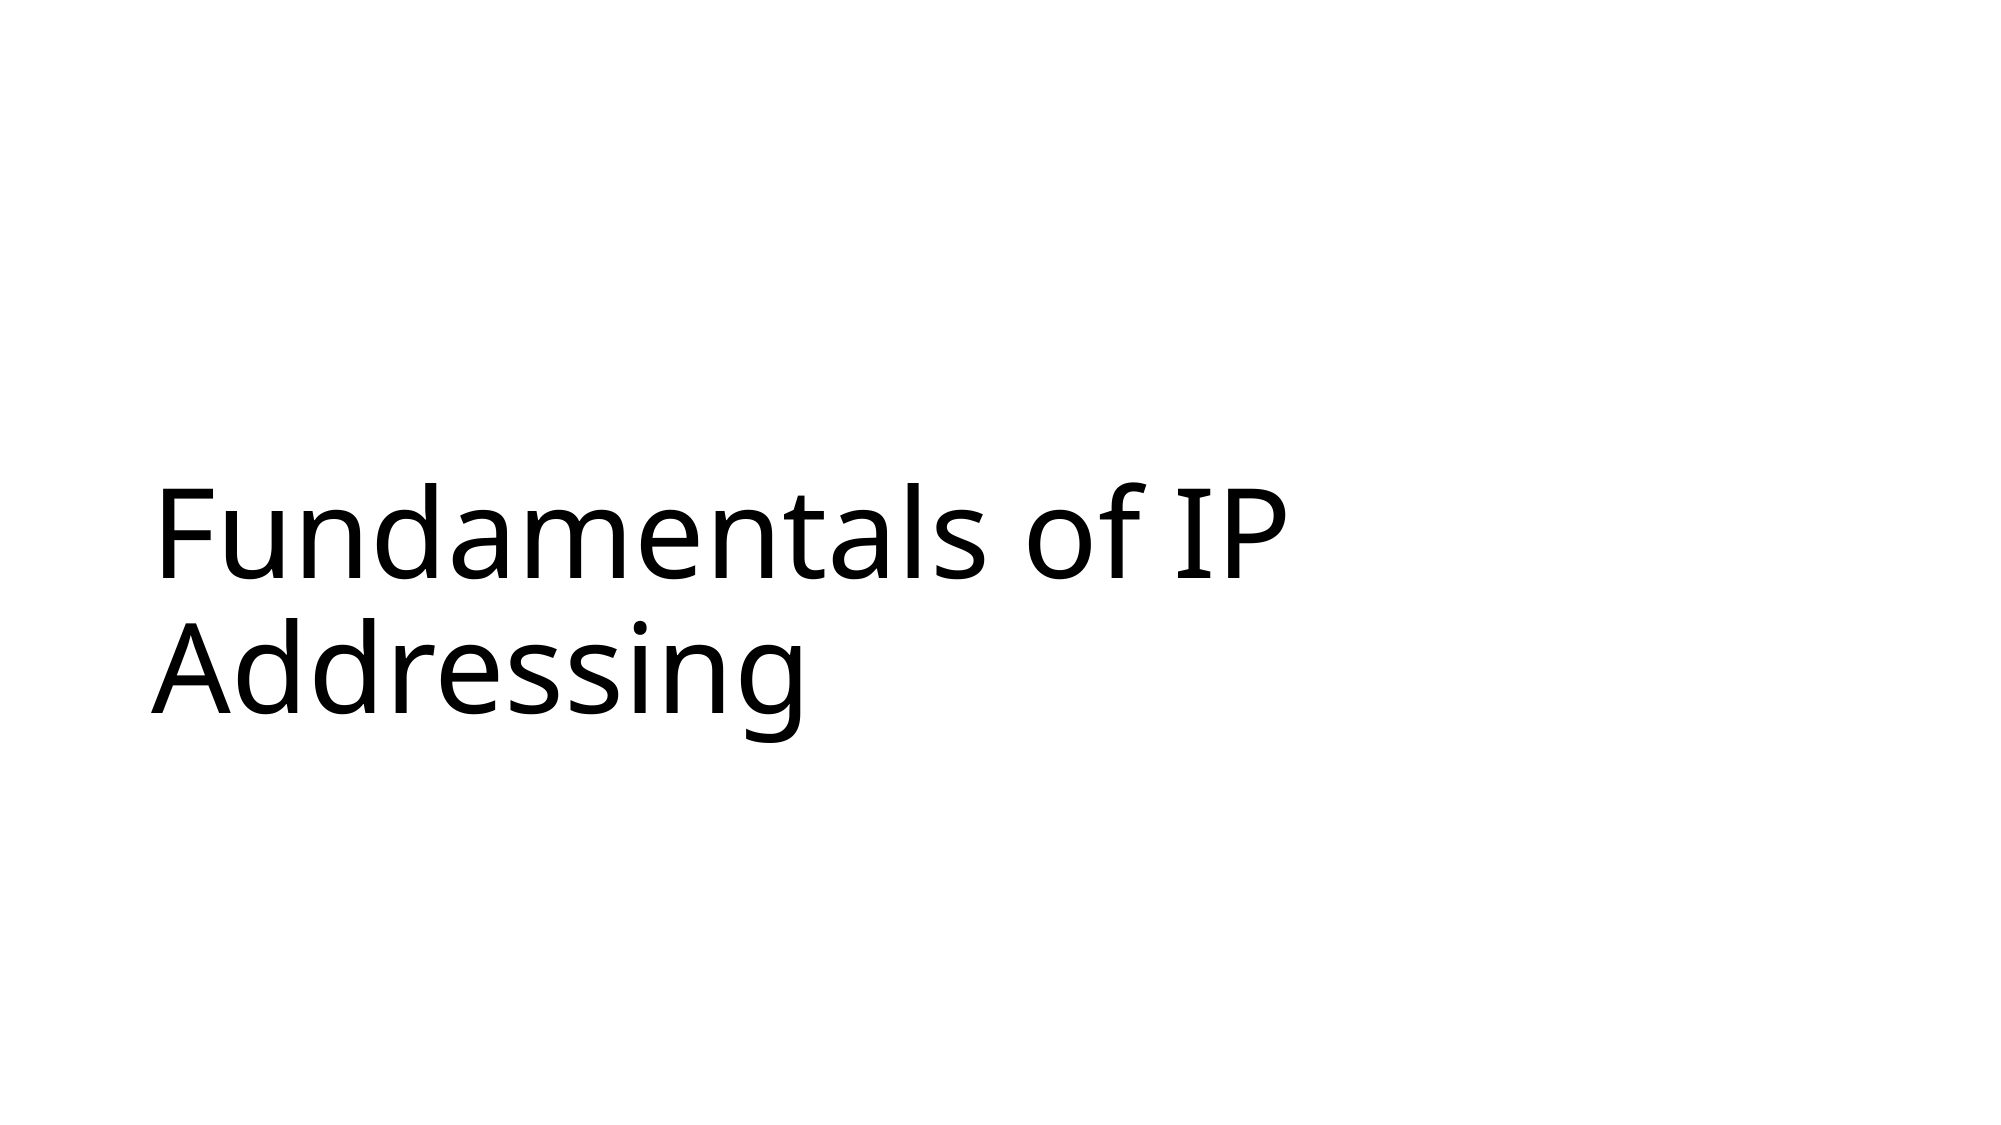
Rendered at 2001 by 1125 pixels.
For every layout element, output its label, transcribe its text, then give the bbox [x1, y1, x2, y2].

title Fundamentals of IP Addressing [136, 280, 1862, 749]
